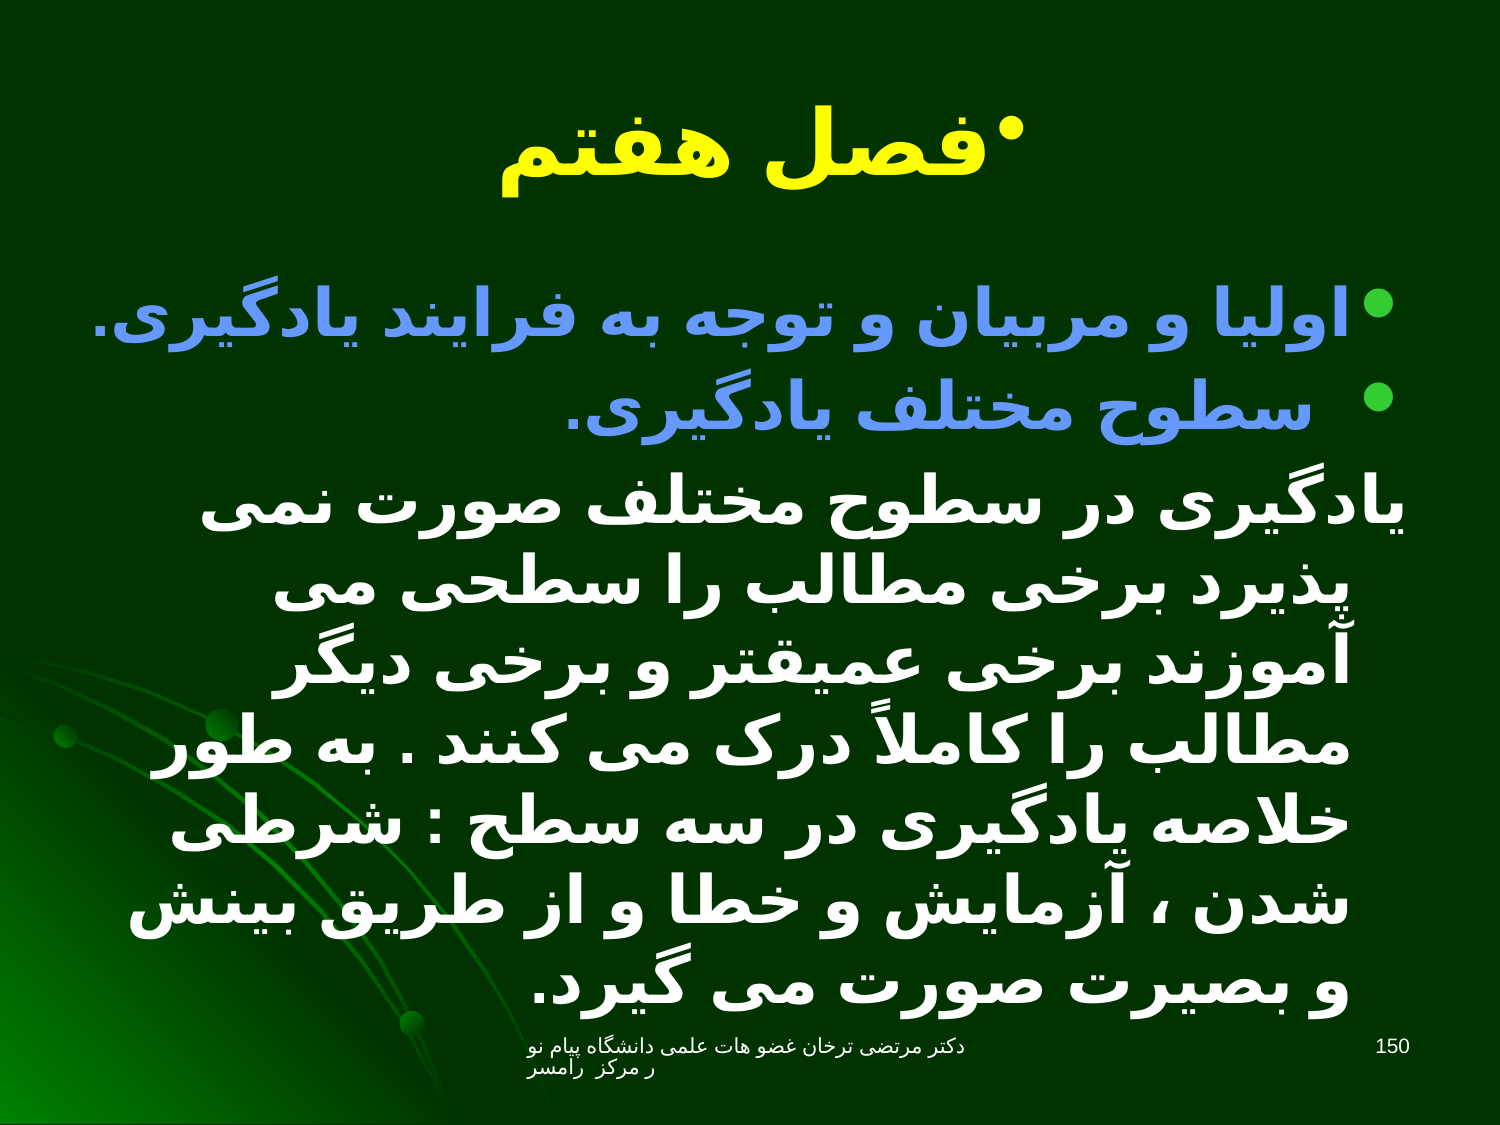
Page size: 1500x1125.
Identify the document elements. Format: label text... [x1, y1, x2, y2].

footer دکتر مرتضی ترخان غضو هات علمی دانشگاه پیام نور مرکز رامسر [512, 1024, 988, 1101]
list اولیا و مربیان و توجه به فرایند یادگیری. سطوح مختلف یادگیری. یادگیری در سطوح مختلف صورت نمی پذیرد برخی مطالب را سطحی می آموزند برخی عمیقتر و برخی دیگر مطالب را کاملاً درک می کنند . به طور خلاصه یادگیری در سه سطح : شرطی شدن ، آزمایش و خطا و از طریق بینش و بصیرت صورت می گیرد. [74, 262, 1426, 1006]
title فصل هفتم [74, 45, 1426, 233]
slide_number 150 [1074, 1024, 1426, 1101]
